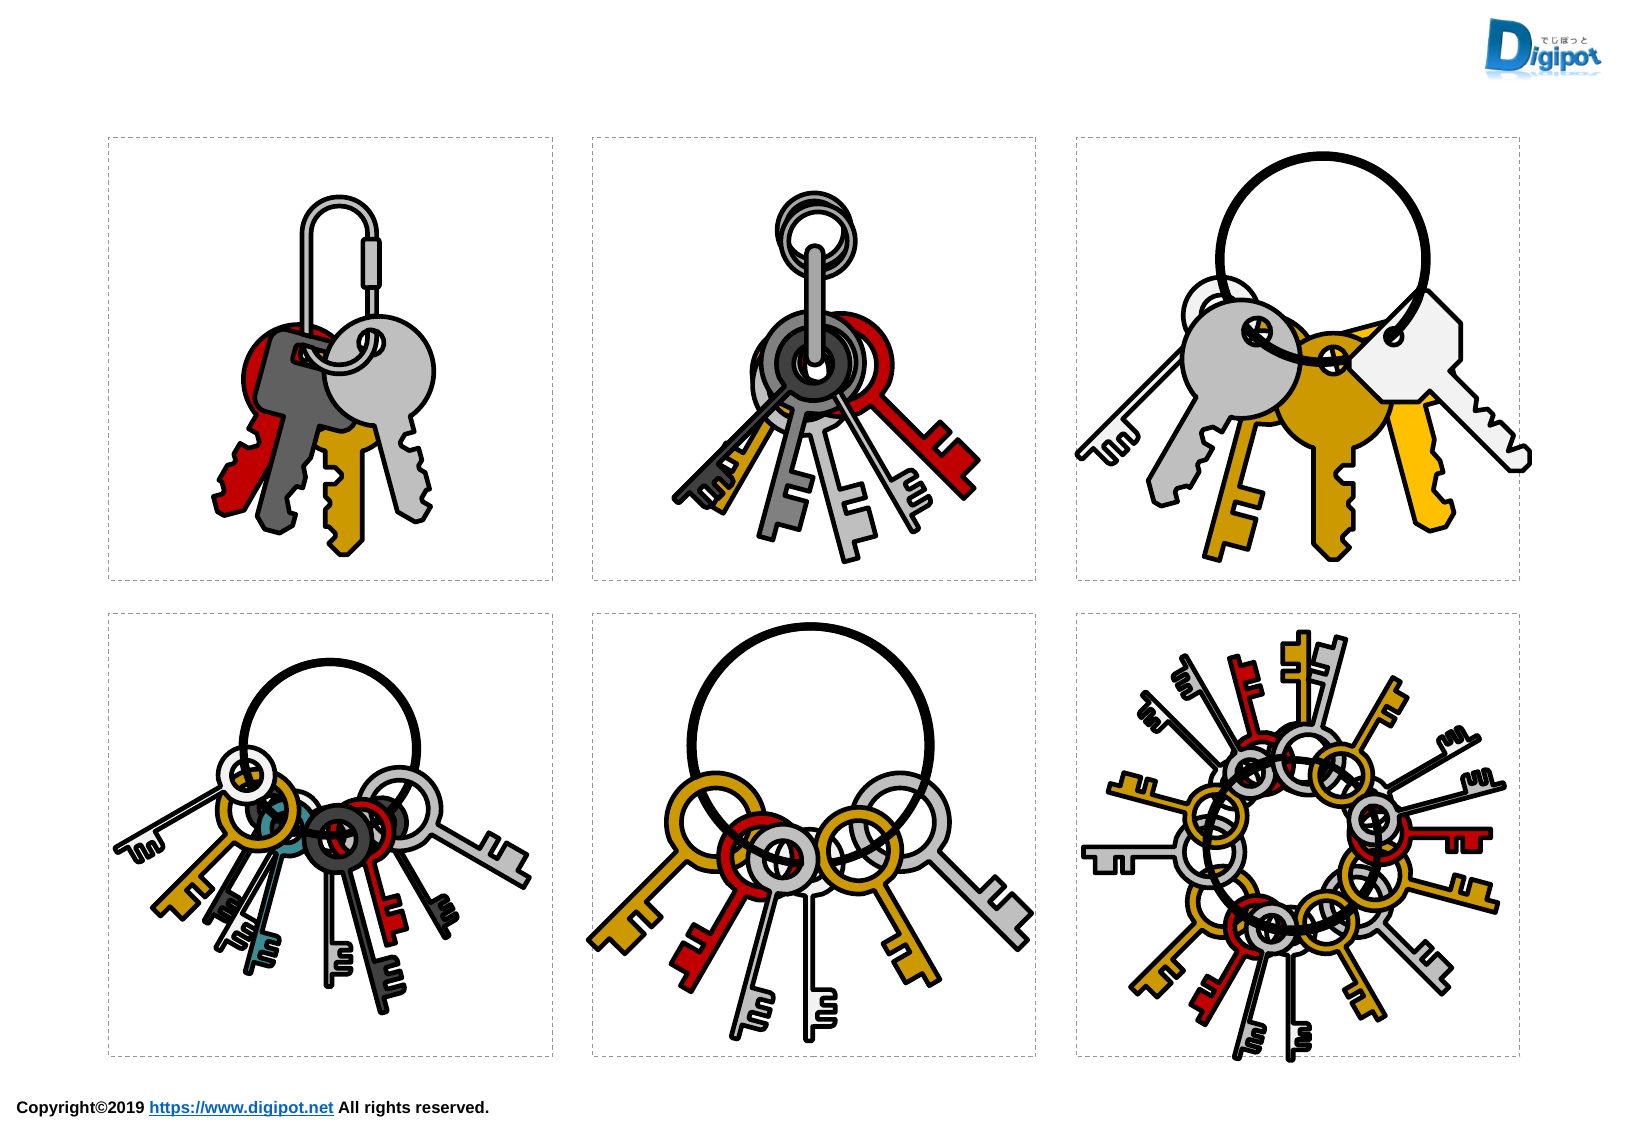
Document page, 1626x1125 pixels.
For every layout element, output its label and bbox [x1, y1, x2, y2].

picture [1485, 18, 1602, 82]
text_box [642, 192, 939, 564]
text_box [1109, 631, 1512, 1062]
text_box [218, 196, 447, 555]
text_box [1044, 152, 1511, 563]
text_box [560, 624, 994, 1043]
text_box [104, 658, 540, 1016]
